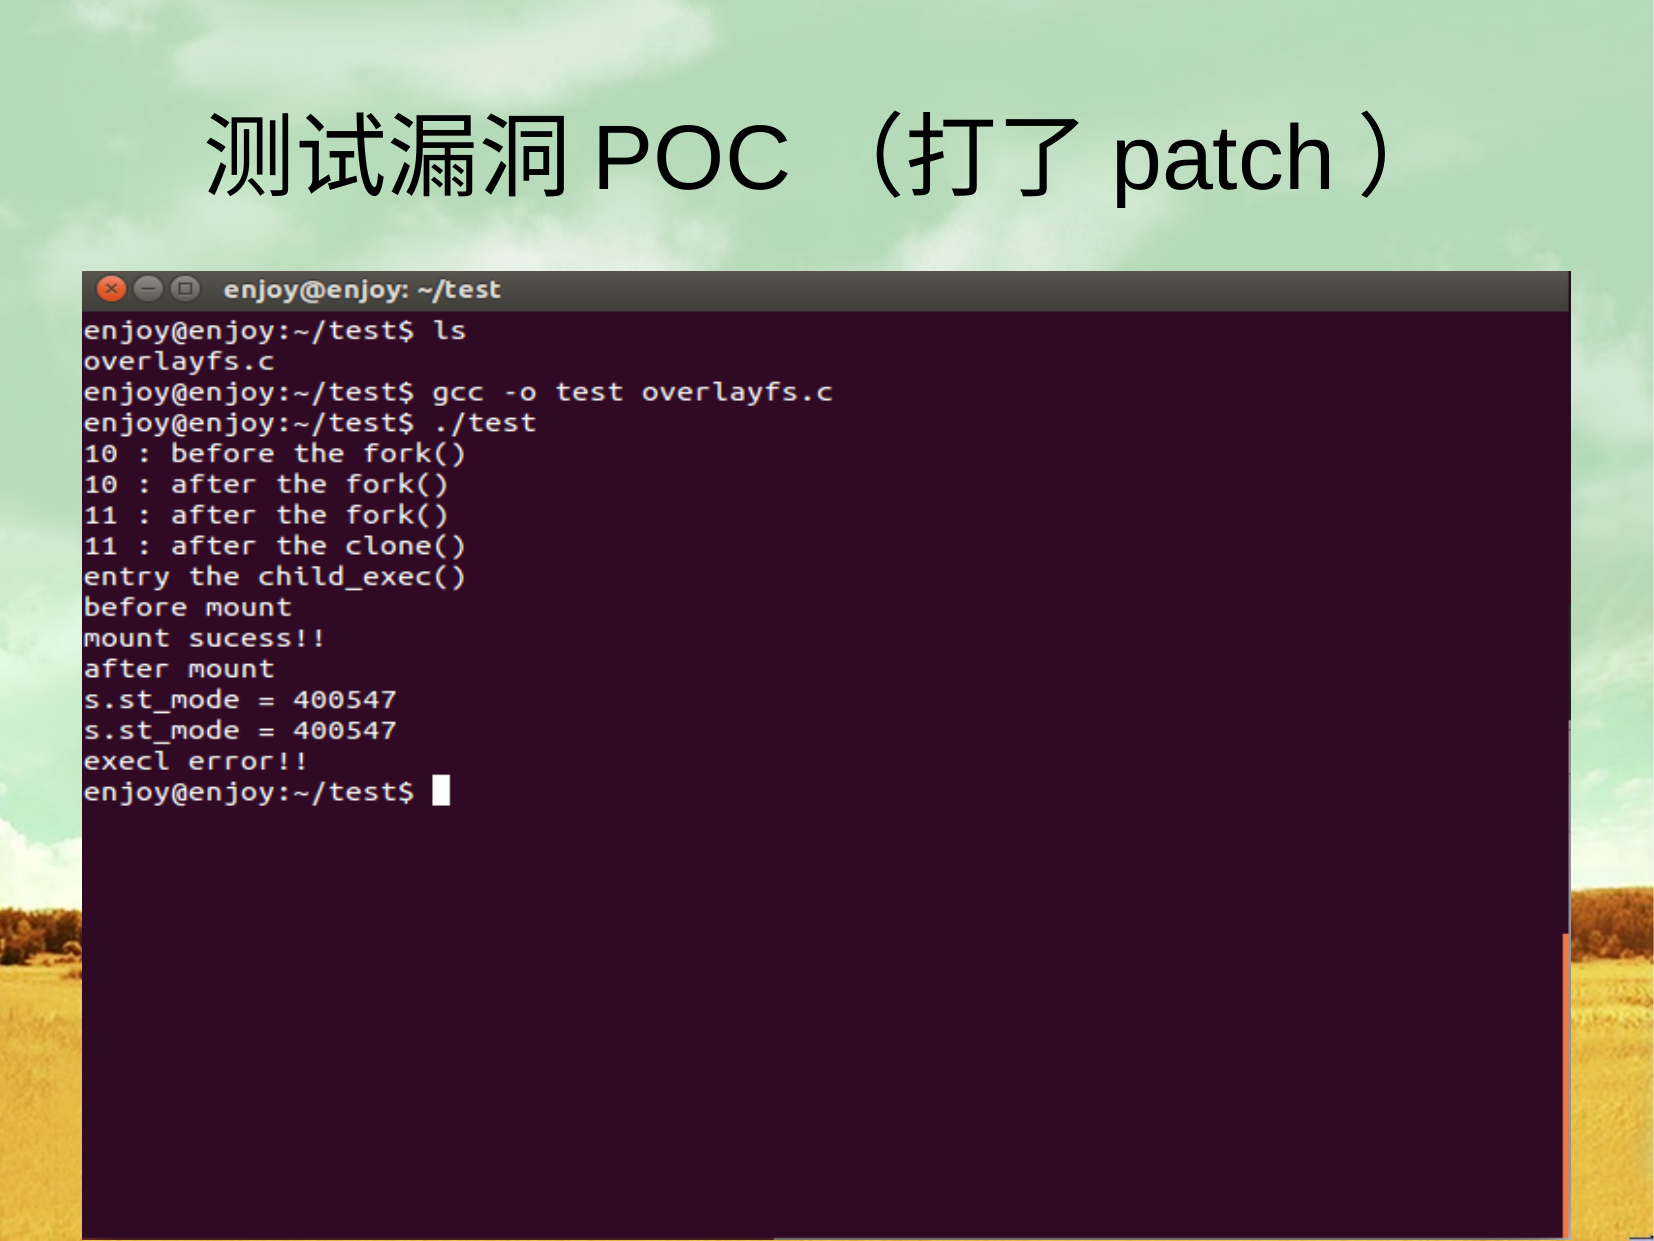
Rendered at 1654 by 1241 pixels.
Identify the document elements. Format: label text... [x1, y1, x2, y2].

picture [0, 0, 1654, 1241]
text_box 测试漏洞POC（打了patch） [82, 49, 1571, 257]
